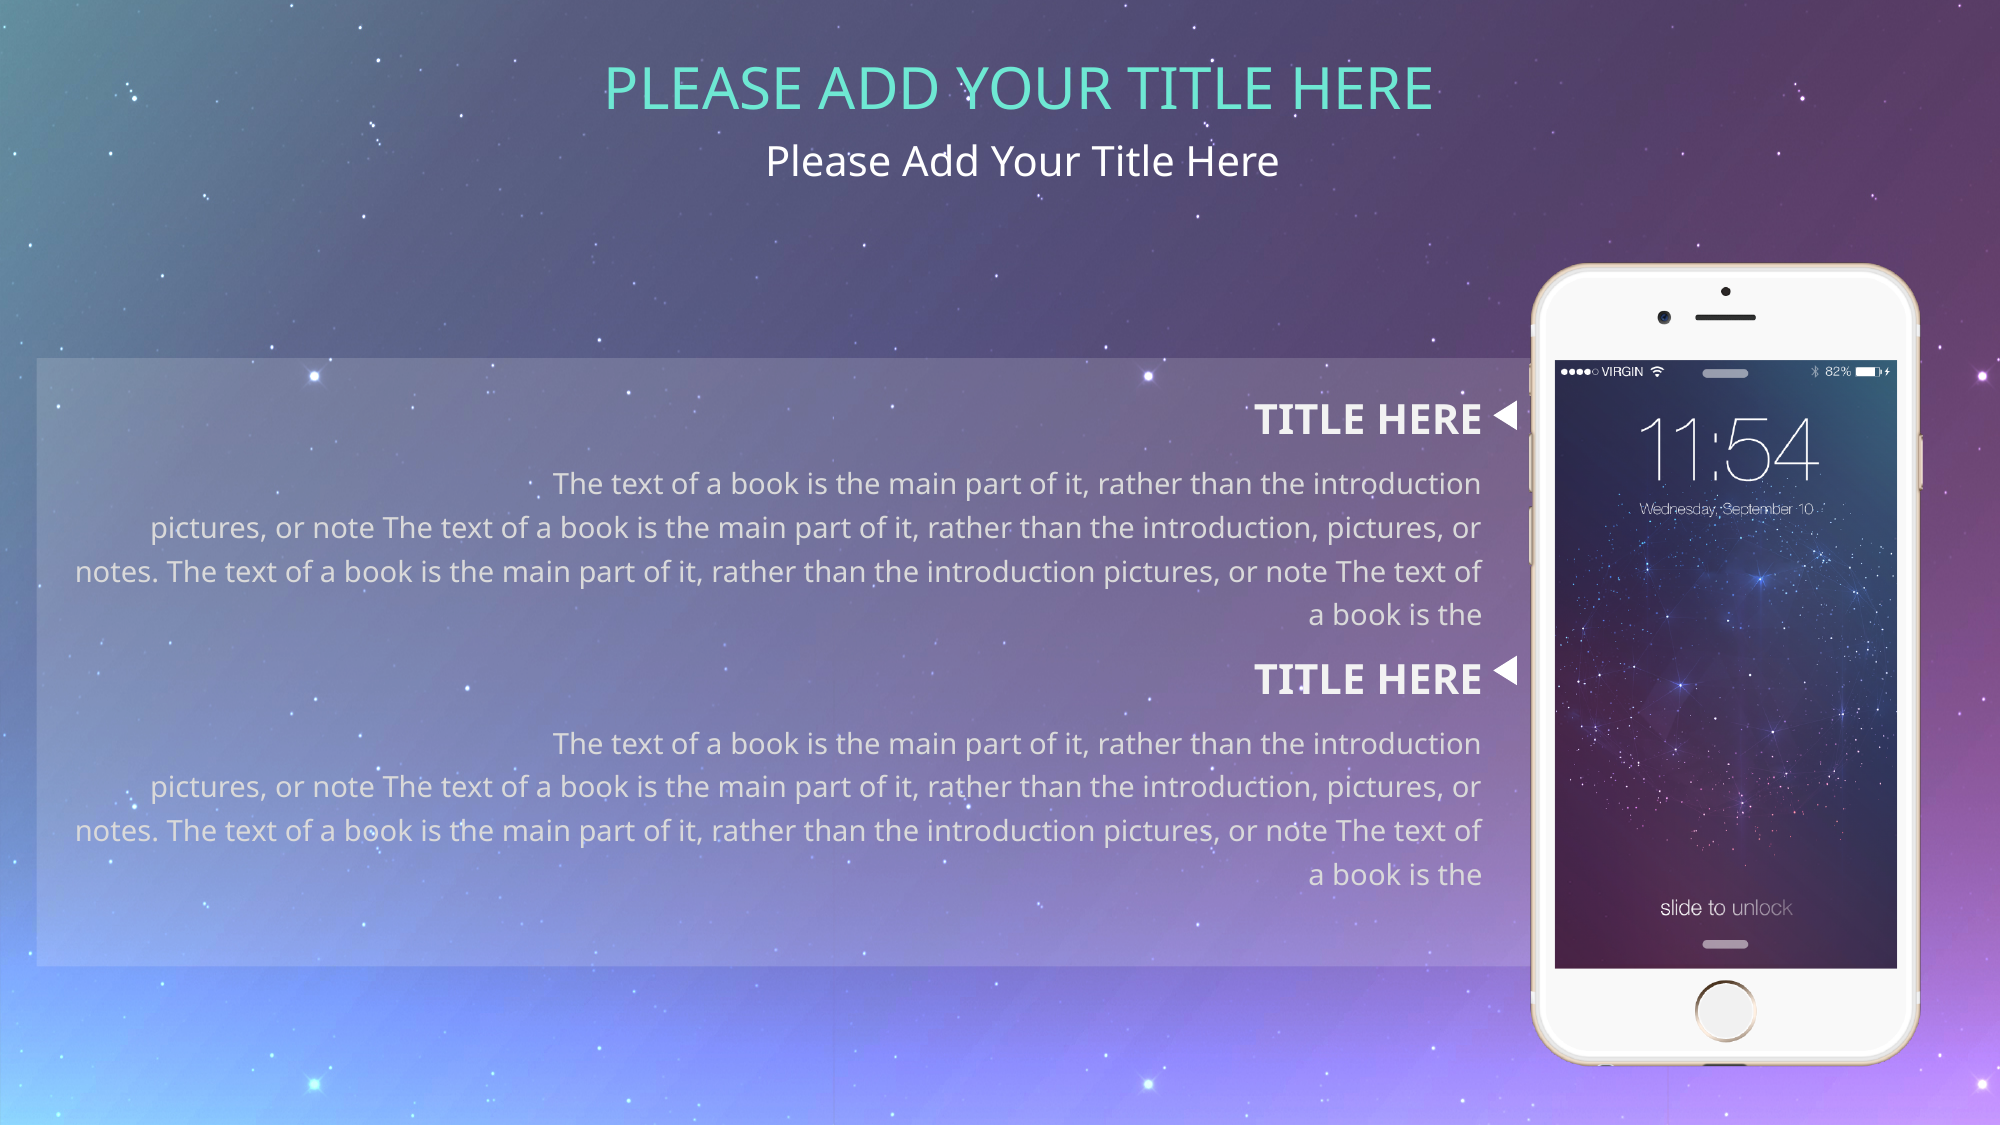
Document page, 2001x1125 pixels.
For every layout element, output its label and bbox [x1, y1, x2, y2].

picture [0, 0, 2000, 1125]
text_box [543, 43, 1499, 194]
text_box [36, 358, 1200, 967]
